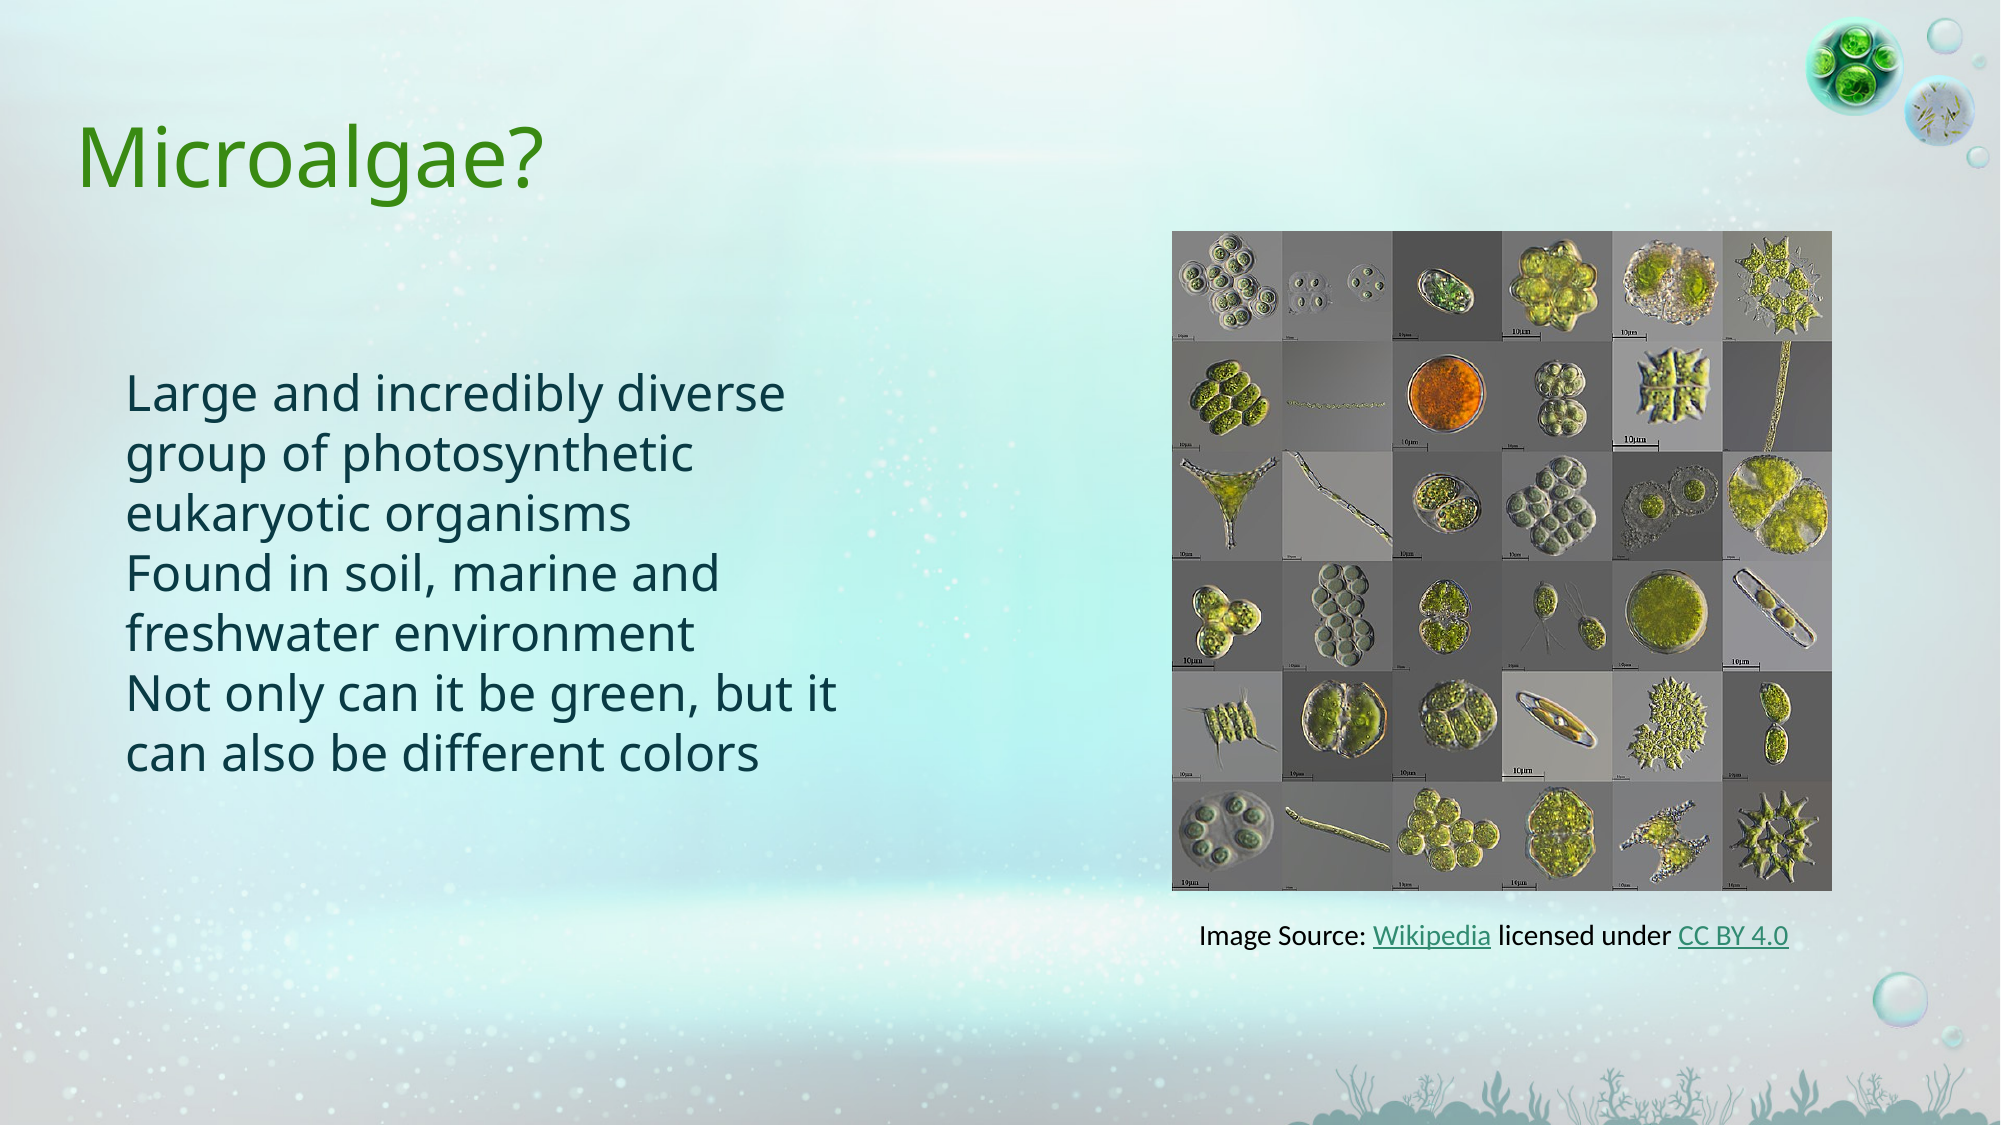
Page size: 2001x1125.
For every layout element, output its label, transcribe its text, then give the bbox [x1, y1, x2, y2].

text_box Image Source: Wikipedia licensed under CC BY 4.0 [1184, 908, 2000, 959]
list Large and incredibly diverse group of photosynthetic eukaryotic organisms Found in soil, marine and freshwater environment Not only can it be green, but it can also be different colors [111, 354, 917, 815]
picture [0, 0, 2001, 1125]
